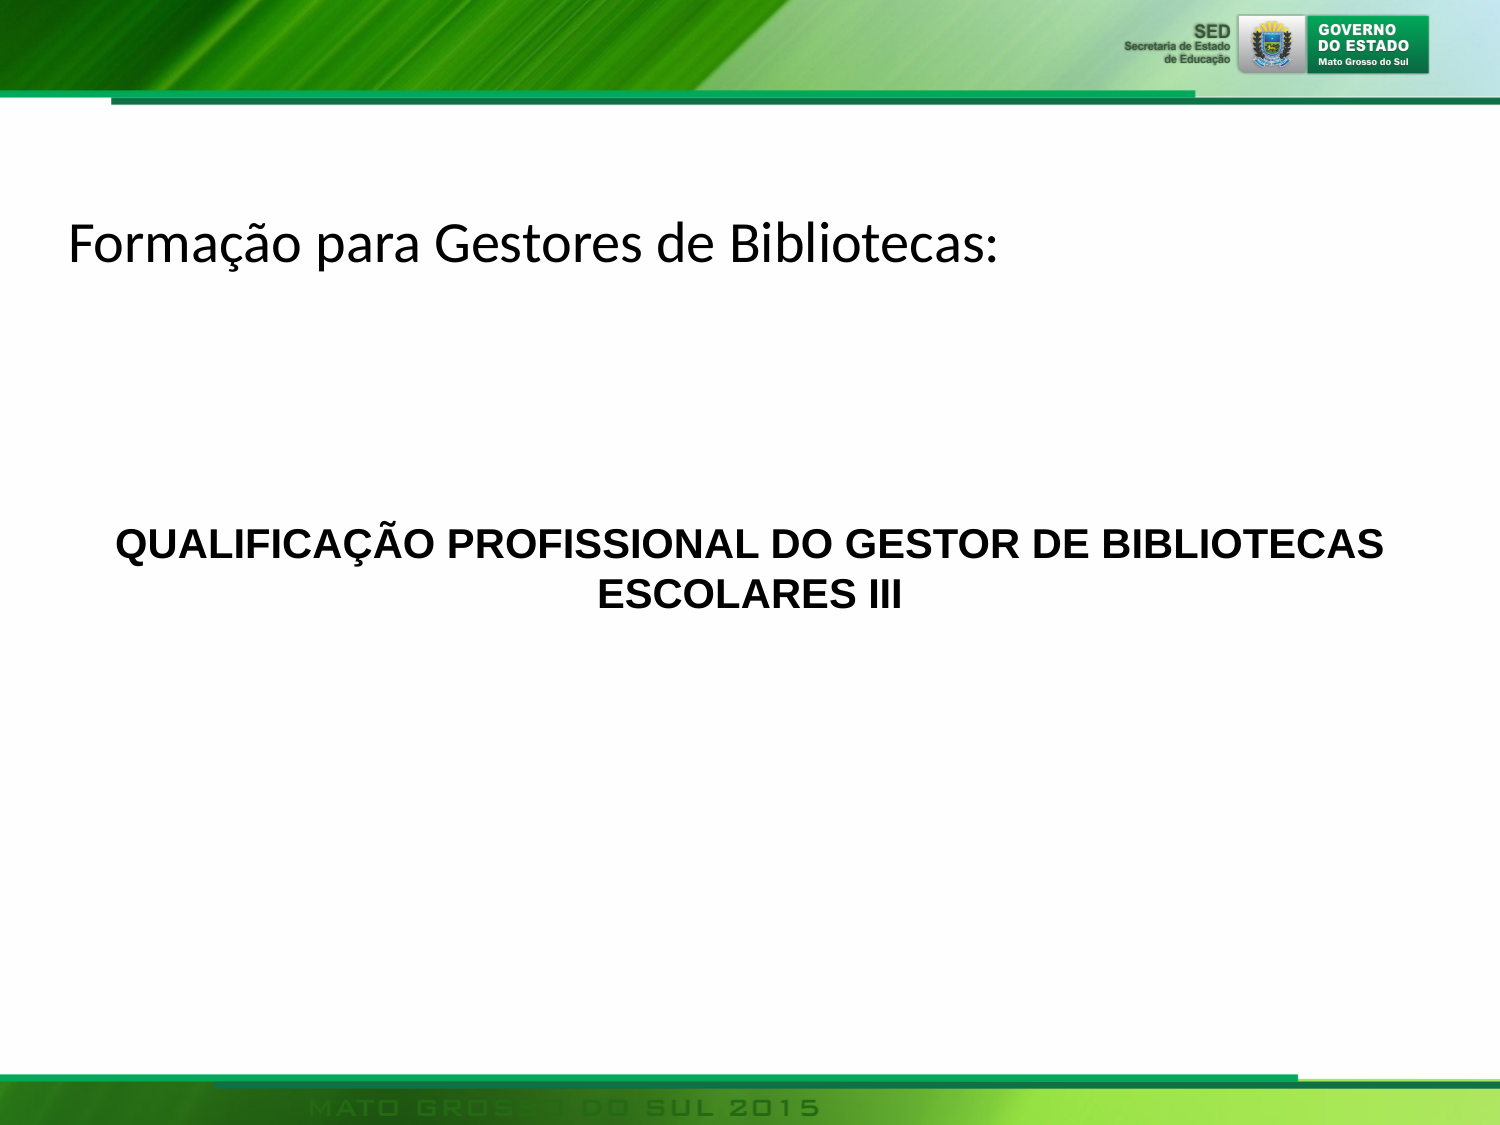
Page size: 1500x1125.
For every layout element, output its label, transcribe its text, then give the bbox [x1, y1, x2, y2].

list Formação para Gestores de Bibliotecas: [52, 196, 1404, 351]
picture [0, 0, 1500, 509]
text_box QUALIFICAÇÃO PROFISSIONAL DO GESTOR DE BIBLIOTECAS ESCOLARES III [0, 509, 1500, 675]
picture [0, 675, 1500, 1125]
